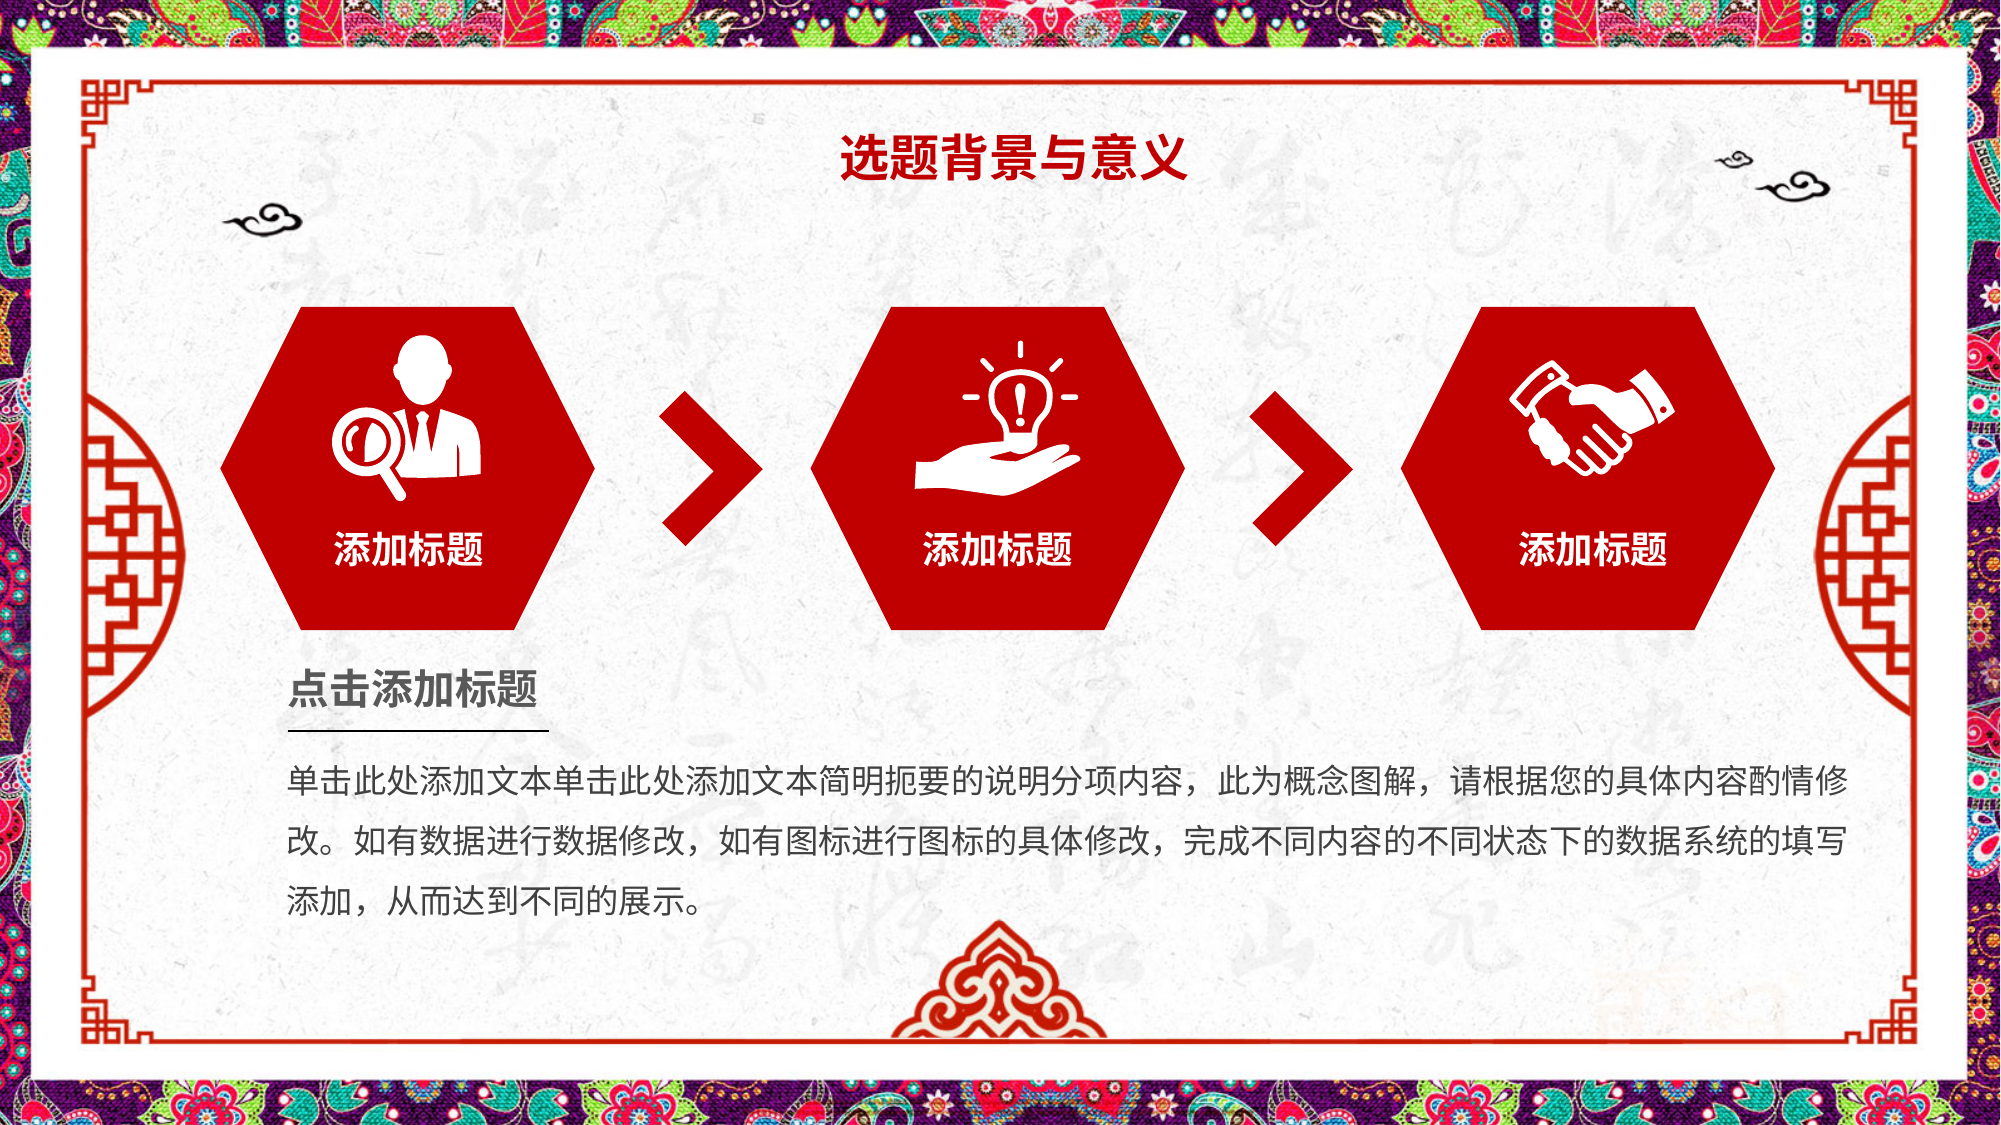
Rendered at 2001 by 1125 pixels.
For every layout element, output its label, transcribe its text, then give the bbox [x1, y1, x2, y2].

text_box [1400, 306, 1776, 631]
text_box 单击此处添加文本单击此处添加文本简明扼要的说明分项内容，此为概念图解，请根据您的具体内容酌情修改。如有数据进行数据修改，如有图标进行图标的具体修改，完成不同内容的不同状态下的数据系统的填写添加，从而达到不同的展示。 [271, 732, 1871, 927]
text_box 选题背景与意义 [782, 119, 1247, 195]
text_box 点击添加标题 [273, 655, 554, 721]
text_box [656, 388, 765, 549]
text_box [220, 306, 595, 631]
picture [0, 0, 2001, 1125]
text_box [810, 306, 1186, 631]
text_box [1247, 388, 1356, 549]
